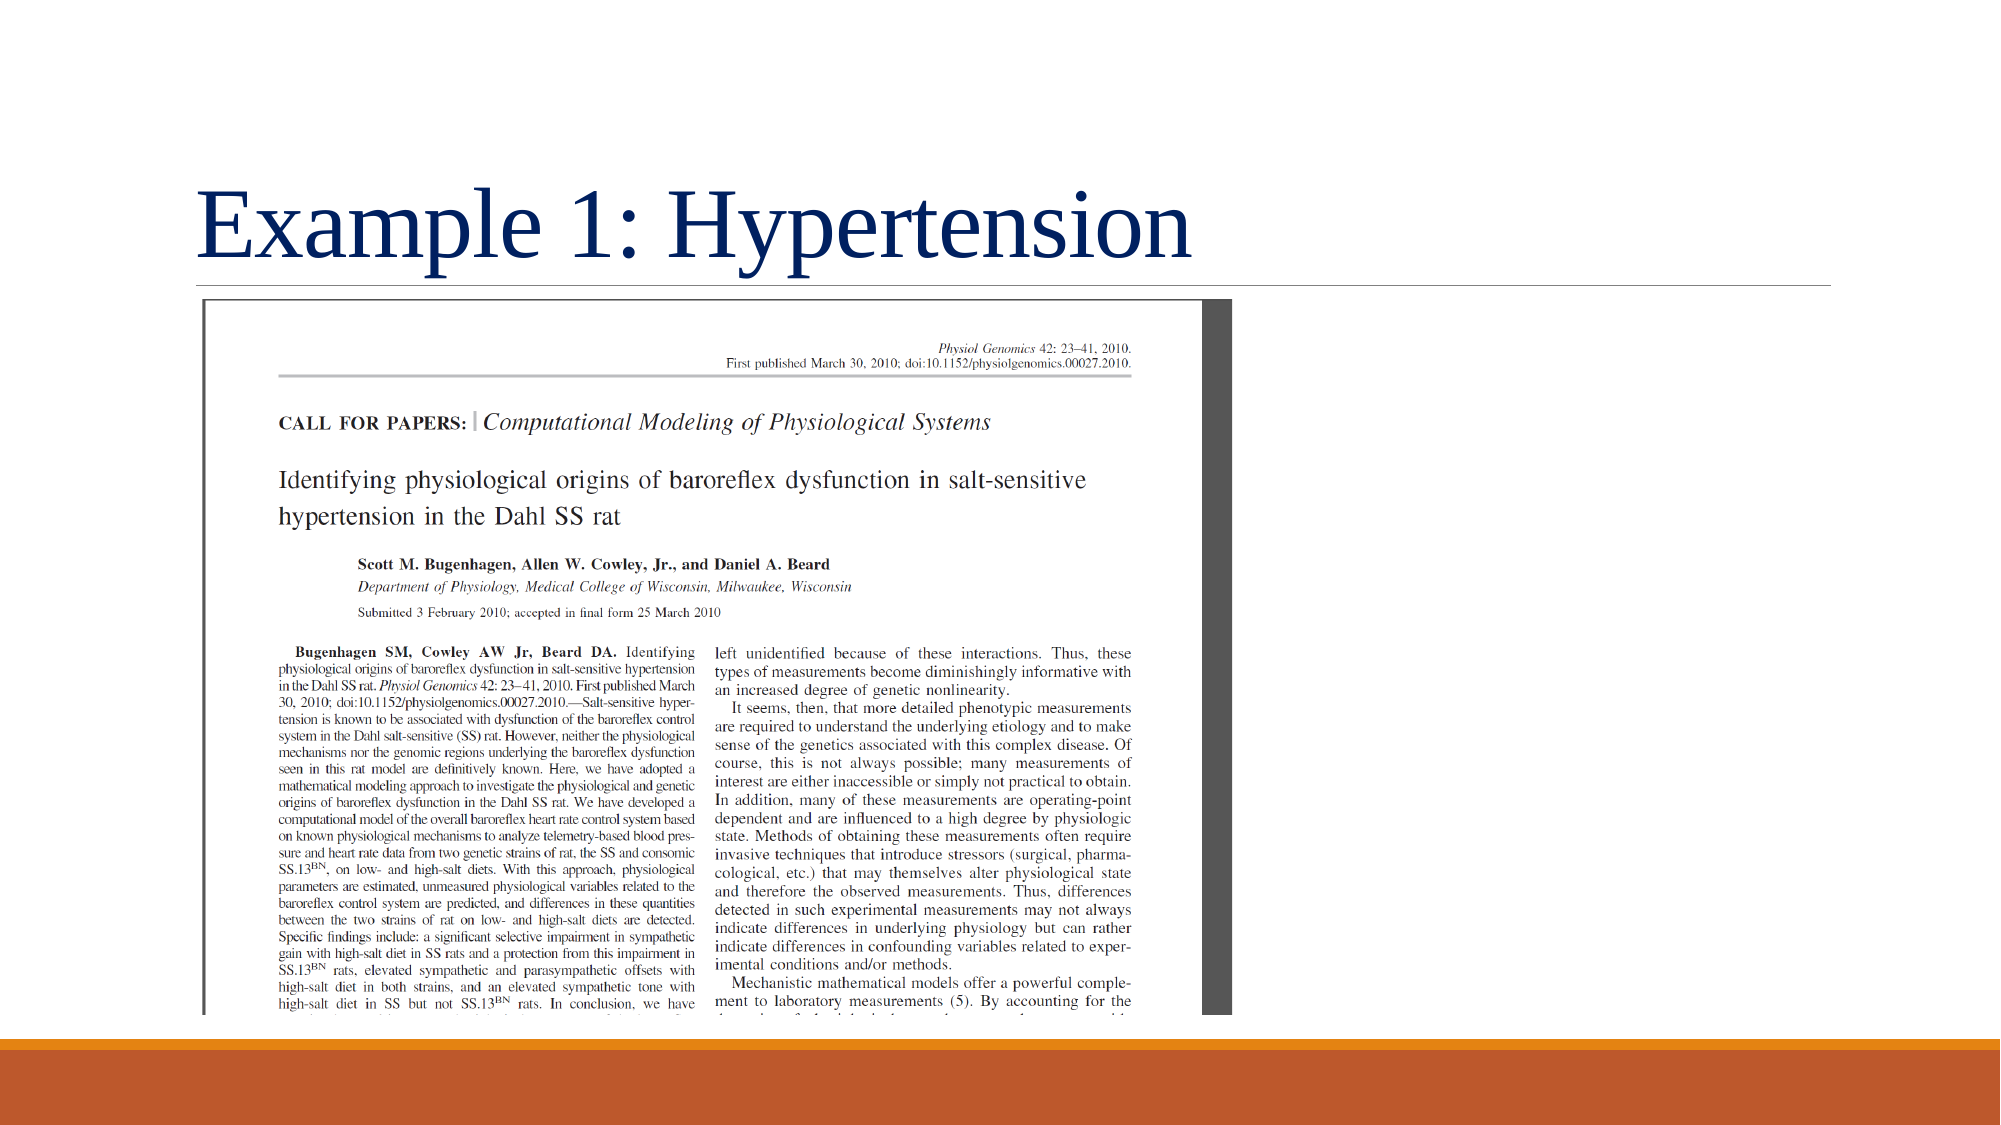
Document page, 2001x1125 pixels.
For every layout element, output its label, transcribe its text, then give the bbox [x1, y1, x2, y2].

text_box [137, 299, 1863, 1046]
picture [201, 298, 1233, 1015]
title Example 1: Hypertension [180, 47, 1830, 285]
